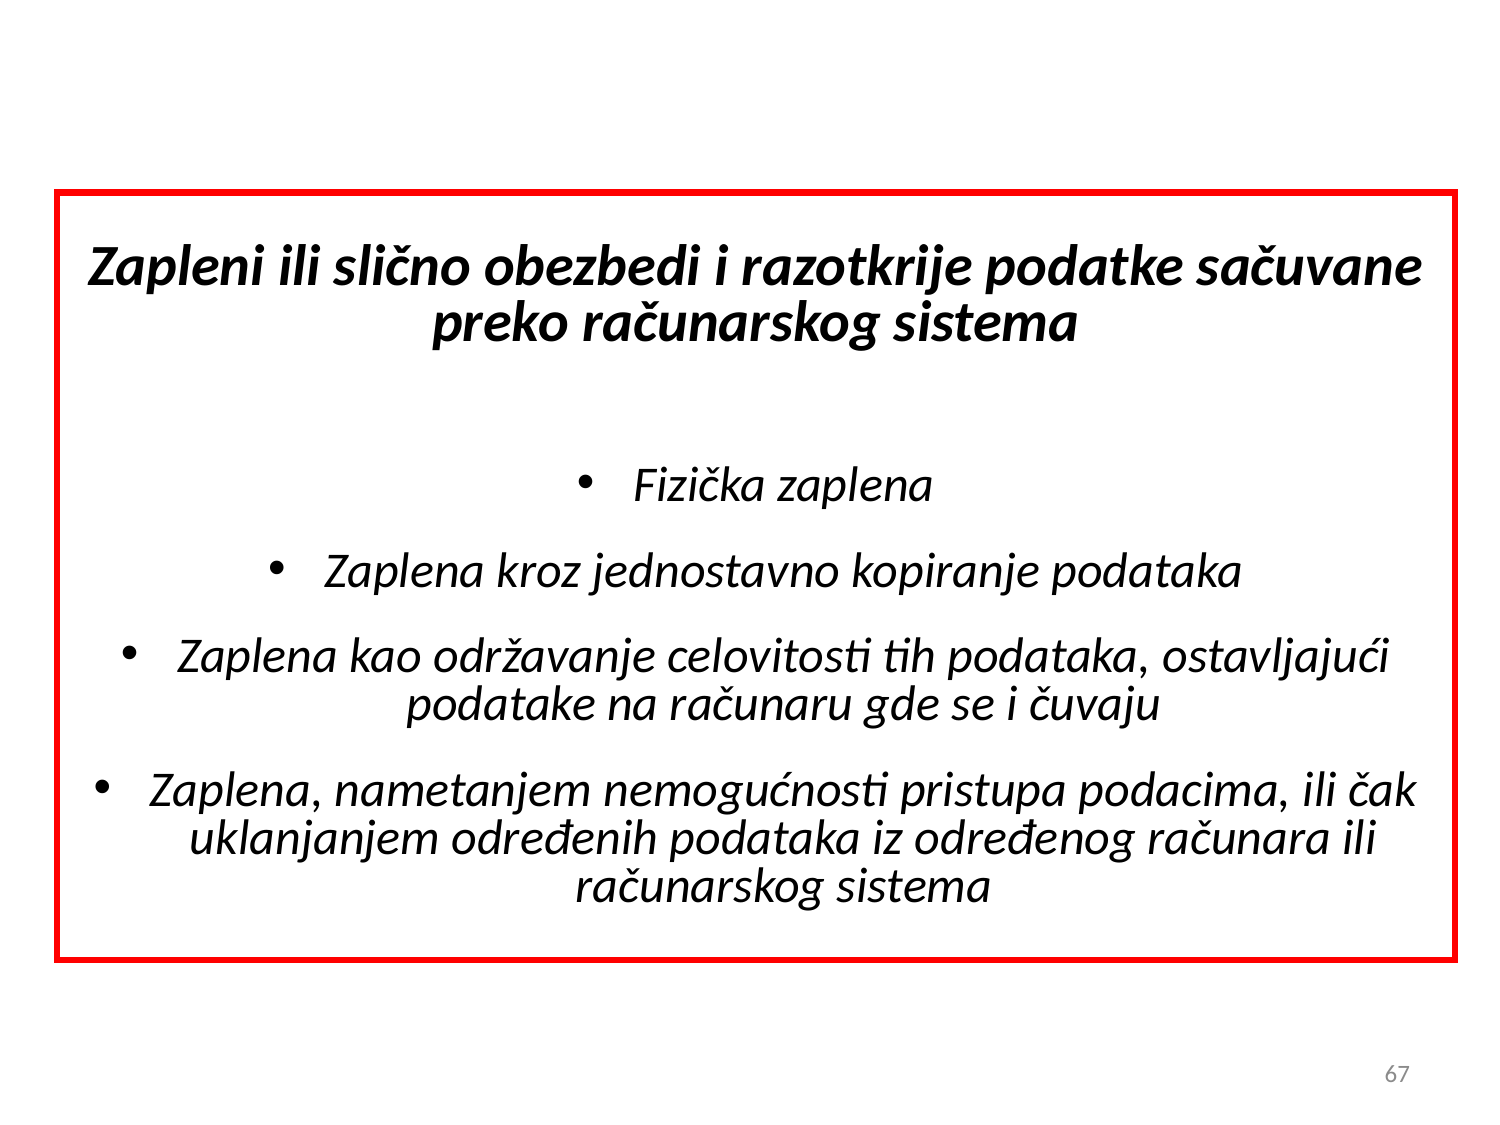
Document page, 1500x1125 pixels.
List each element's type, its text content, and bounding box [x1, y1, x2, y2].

text_box Zapleni ili slično obezbedi i razotkrije podatke sačuvane preko računarskog sistema Fizička zaplena Zaplena kroz jednostavno kopiranje podataka Zaplena kao održavanje celovitosti tih podataka, ostavljajući podatake na računaru gde se i čuvaju Zaplena, nametanjem nemogućnosti pristupa podacima, ili čak uklanjanjem određenih podataka iz određenog računara ili računarskog sistema [57, 192, 1455, 960]
slide_number 67 [1074, 1042, 1425, 1103]
